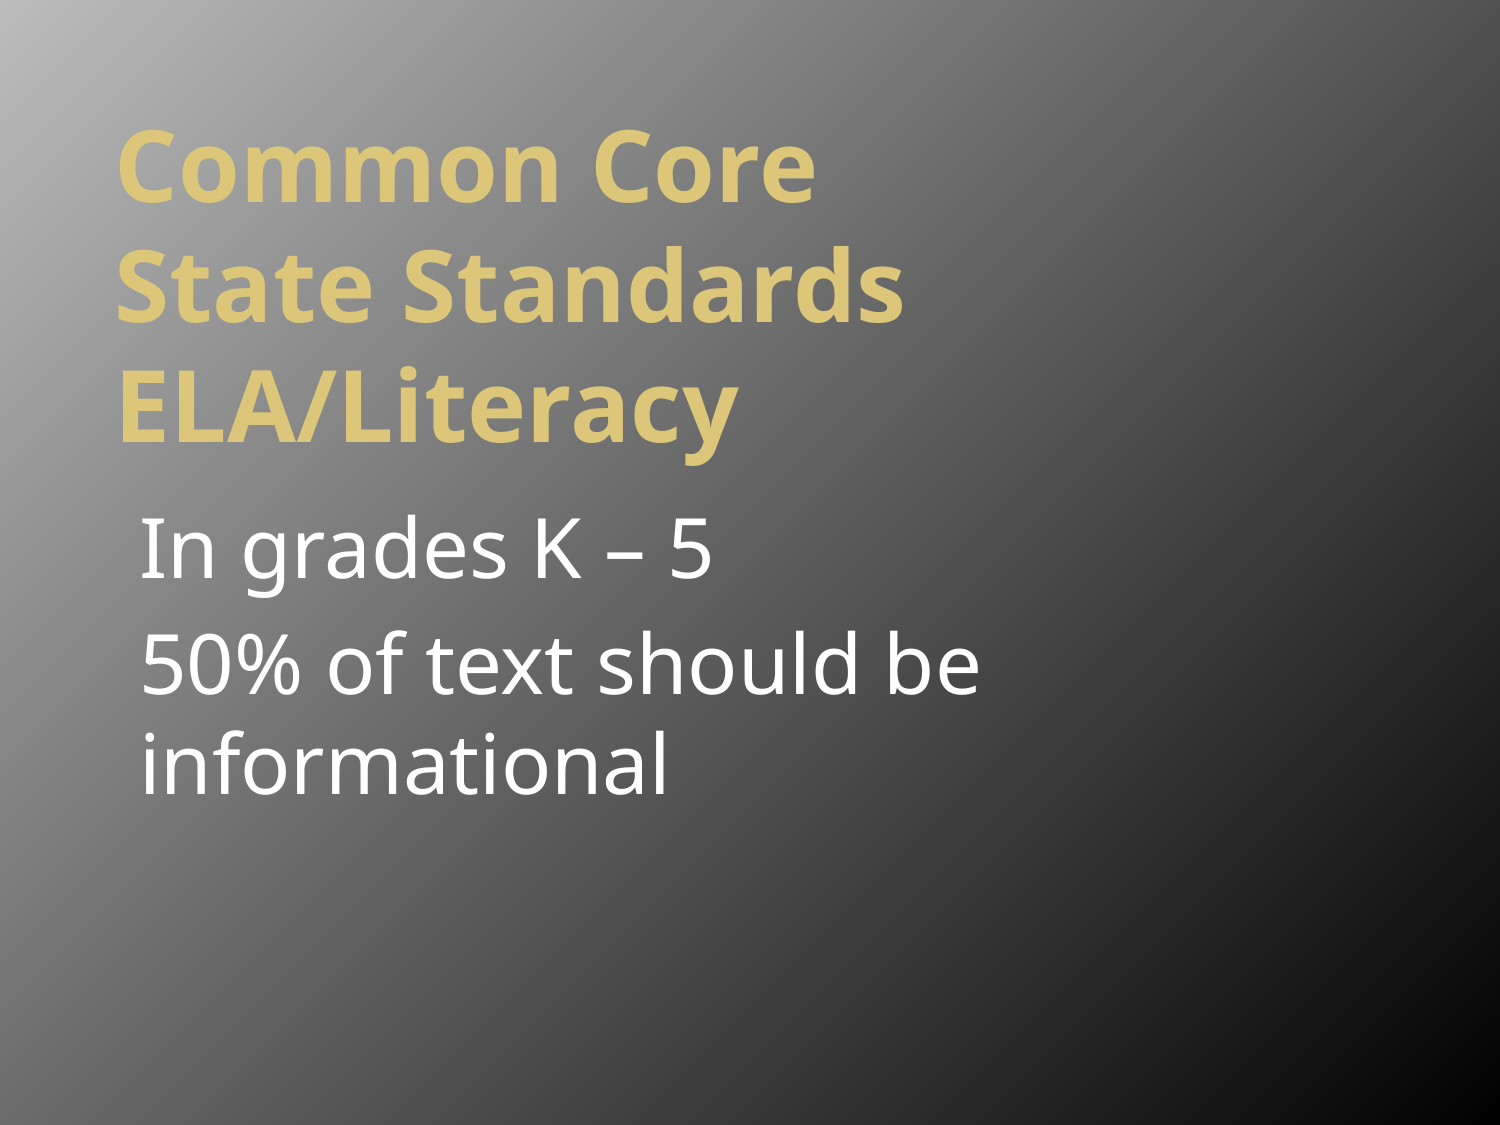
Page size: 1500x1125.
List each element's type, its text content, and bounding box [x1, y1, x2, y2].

title Common Core State Standards ELA/Literacy [99, 162, 1263, 463]
list In grades K – 5 50% of text should be informational [112, 487, 1400, 736]
